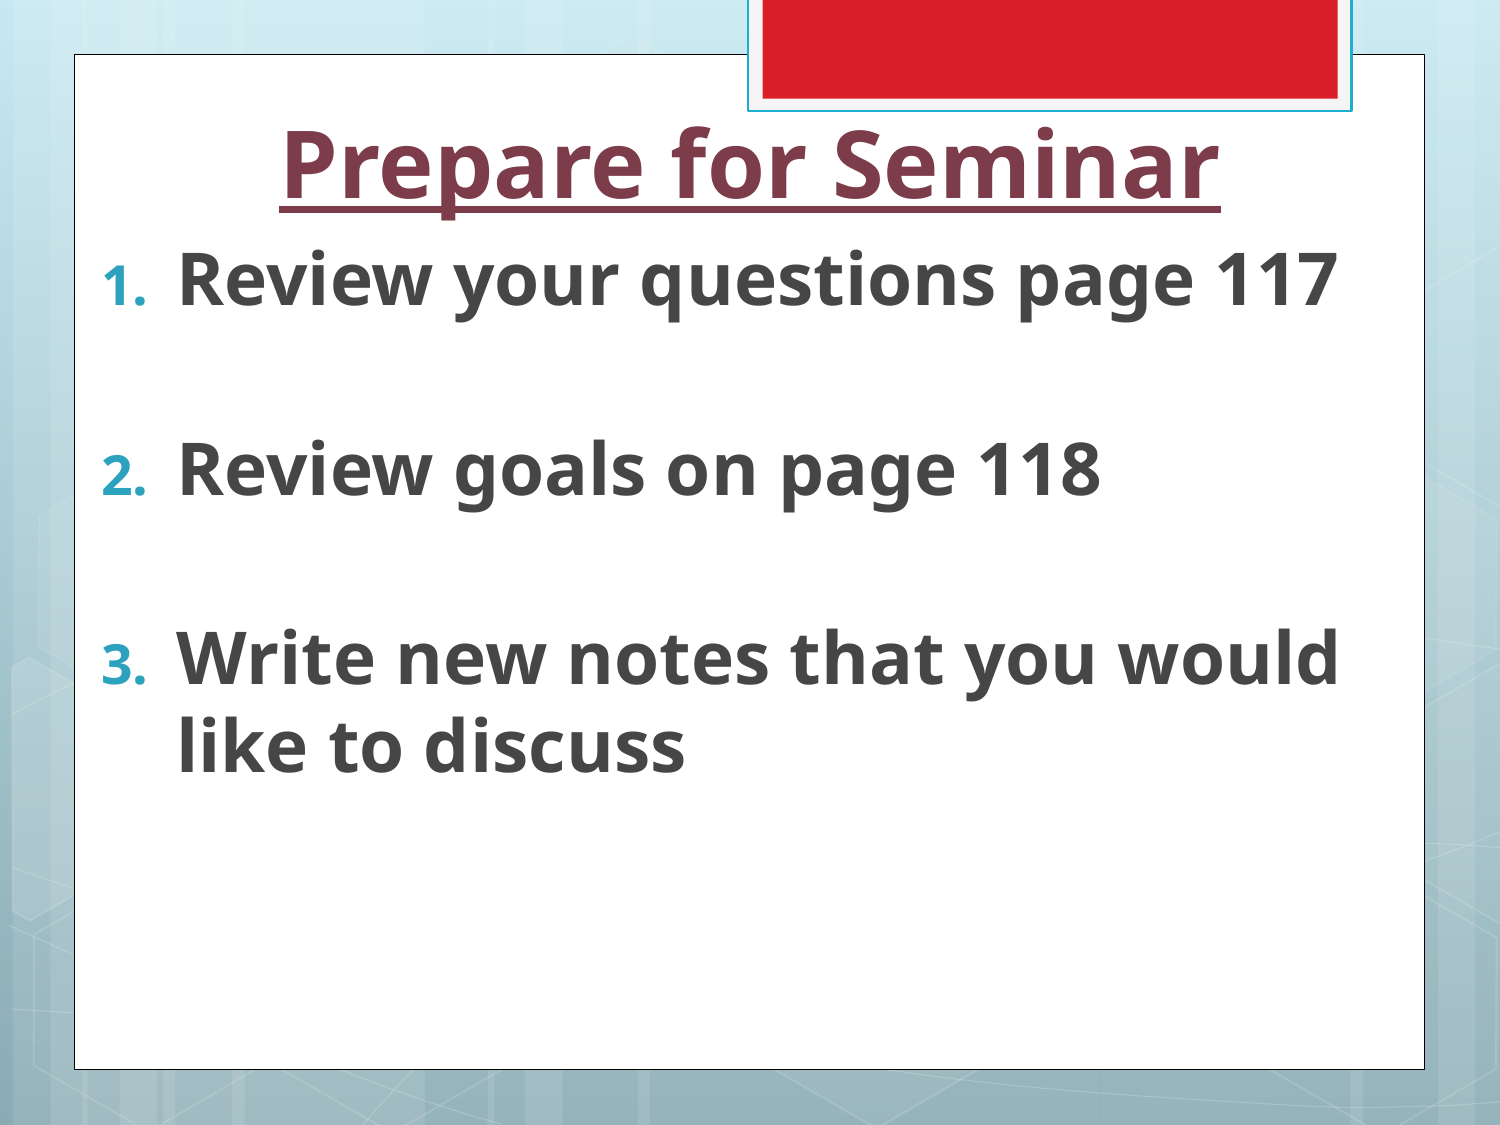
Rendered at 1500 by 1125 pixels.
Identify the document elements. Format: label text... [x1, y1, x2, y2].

title Prepare for Seminar [75, 37, 1425, 224]
list Review your questions page 117 Review goals on page 118 Write new notes that you would like to discuss [75, 224, 1438, 801]
